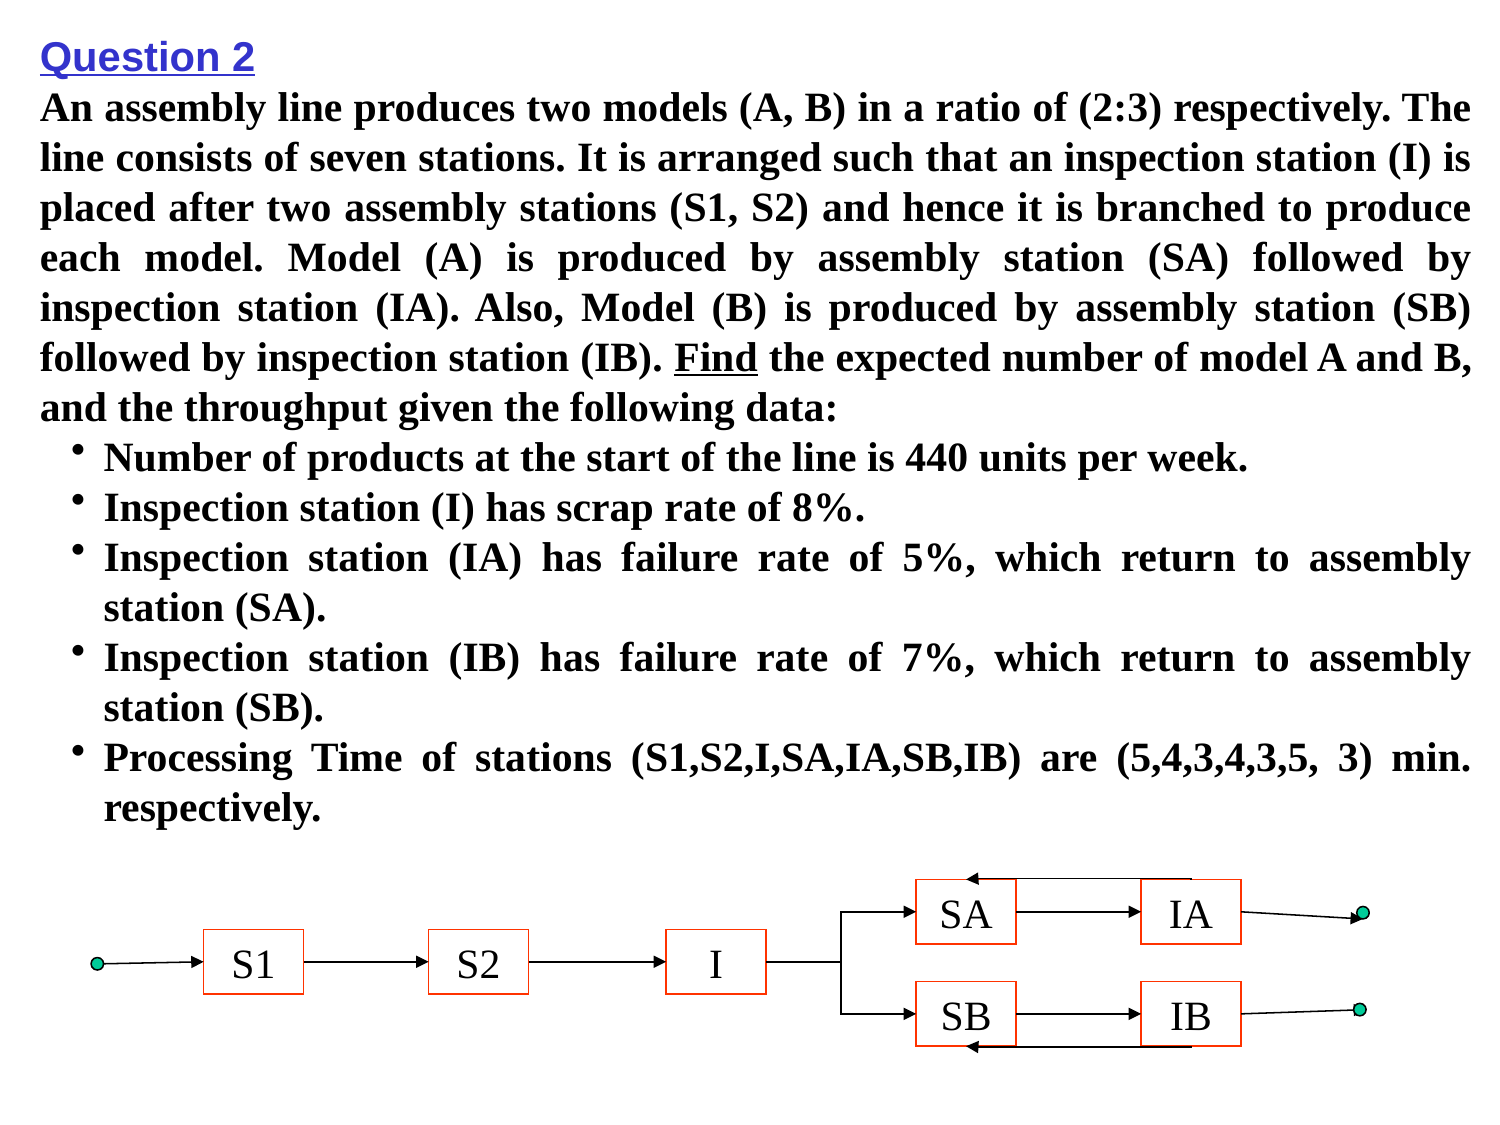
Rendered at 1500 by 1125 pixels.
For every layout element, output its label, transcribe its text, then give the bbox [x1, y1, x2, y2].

text_box Question 2 An assembly line produces two models (A, B) in a ratio of (2:3) respectively. The line consists of seven stations. It is arranged such that an inspection station (I) is placed after two assembly stations (S1, S2) and hence it is branched to produce each model. Model (A) is produced by assembly station (SA) followed by inspection station (IA). Also, Model (B) is produced by assembly station (SB) followed by inspection station (IB). Find the expected number of model A and B, and the throughput given the following data: Number of products at the start of the line is 440 units per week. Inspection station (I) has scrap rate of 8%. Inspection station (IA) has failure rate of 5%, which return to assembly station (SA). Inspection station (IB) has failure rate of 7%, which return to assembly station (SB). Processing Time of stations (S1,S2,I,SA,IA,SB,IB) are (5,4,3,4,3,5, 3) min. respectively. [24, 22, 1488, 838]
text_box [90, 879, 1370, 1049]
